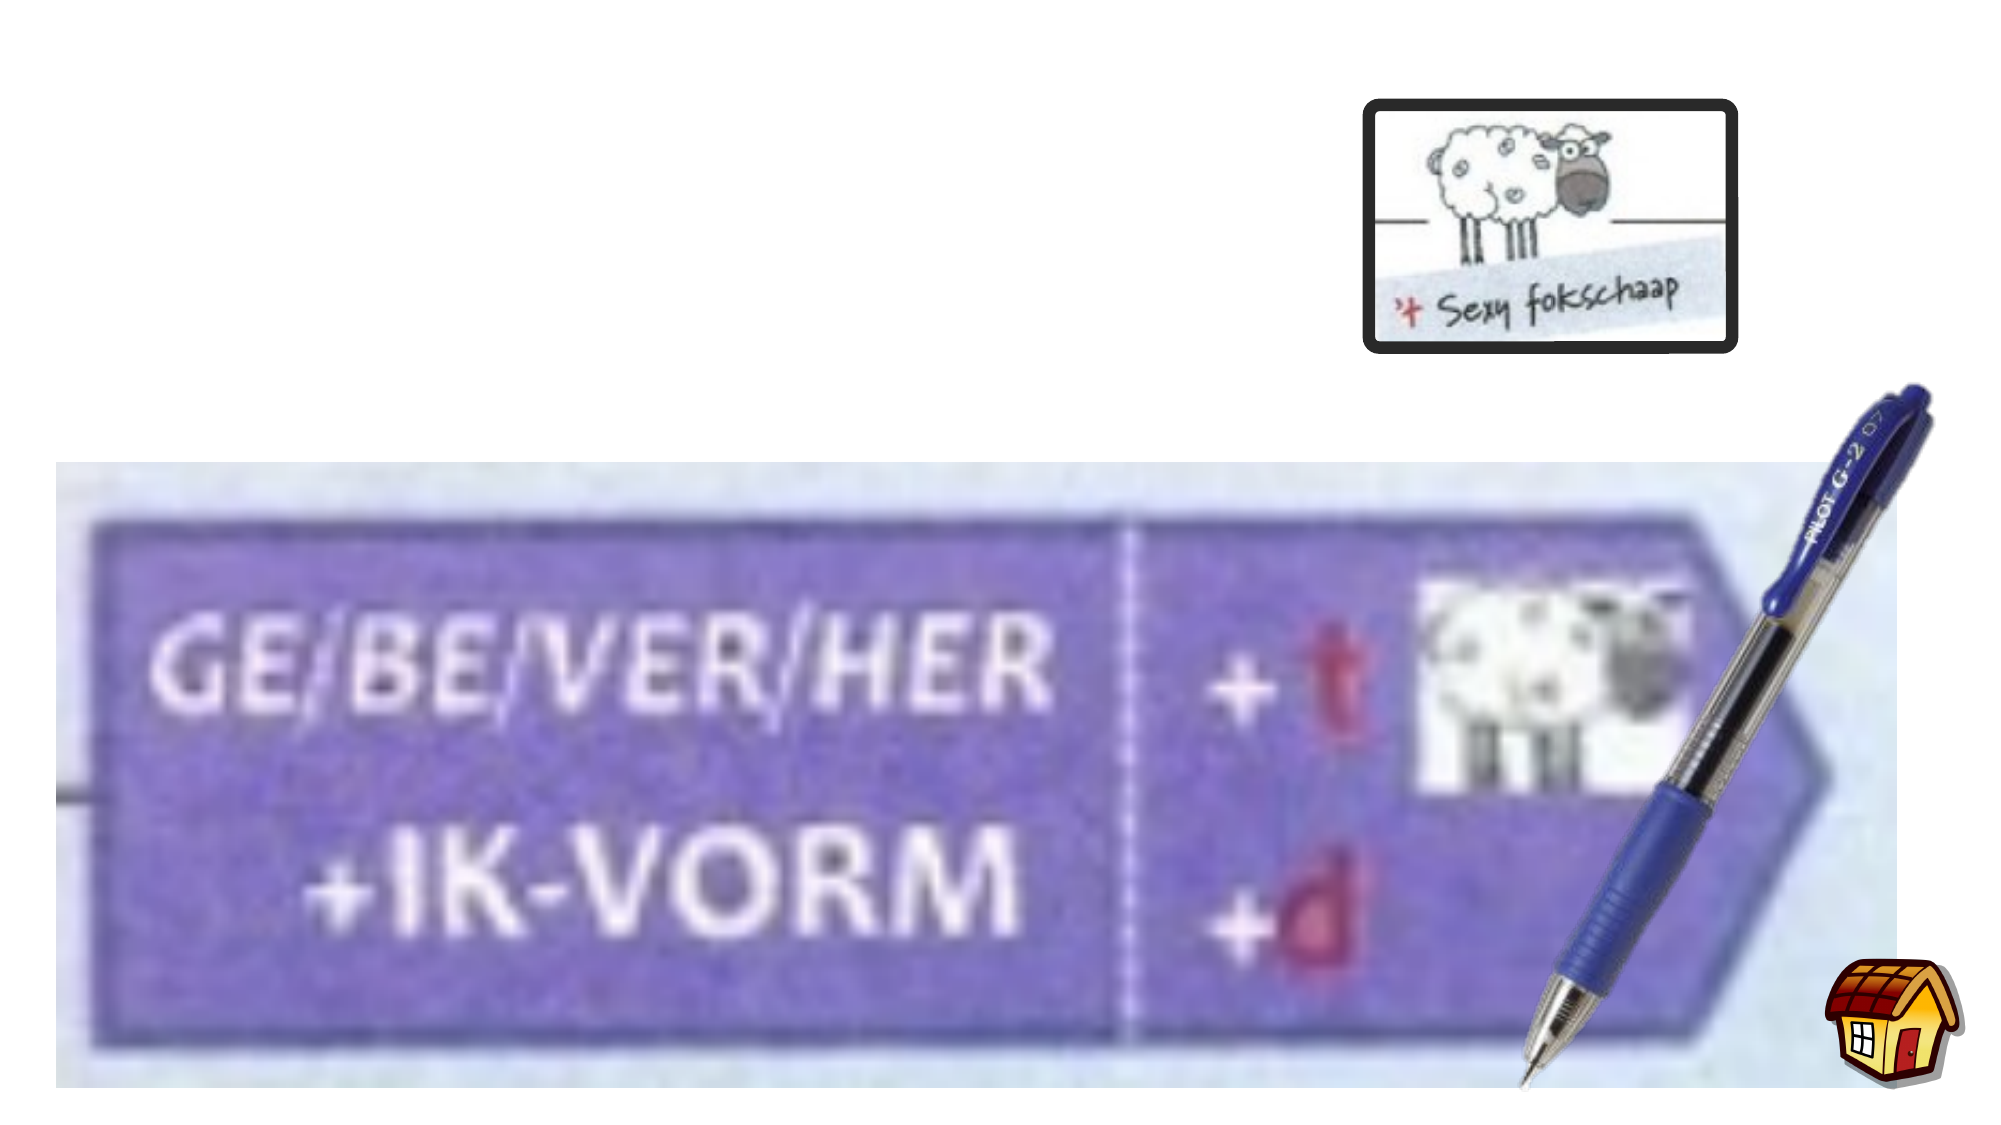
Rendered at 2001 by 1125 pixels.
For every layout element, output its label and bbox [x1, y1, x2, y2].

picture [56, 104, 2000, 1125]
